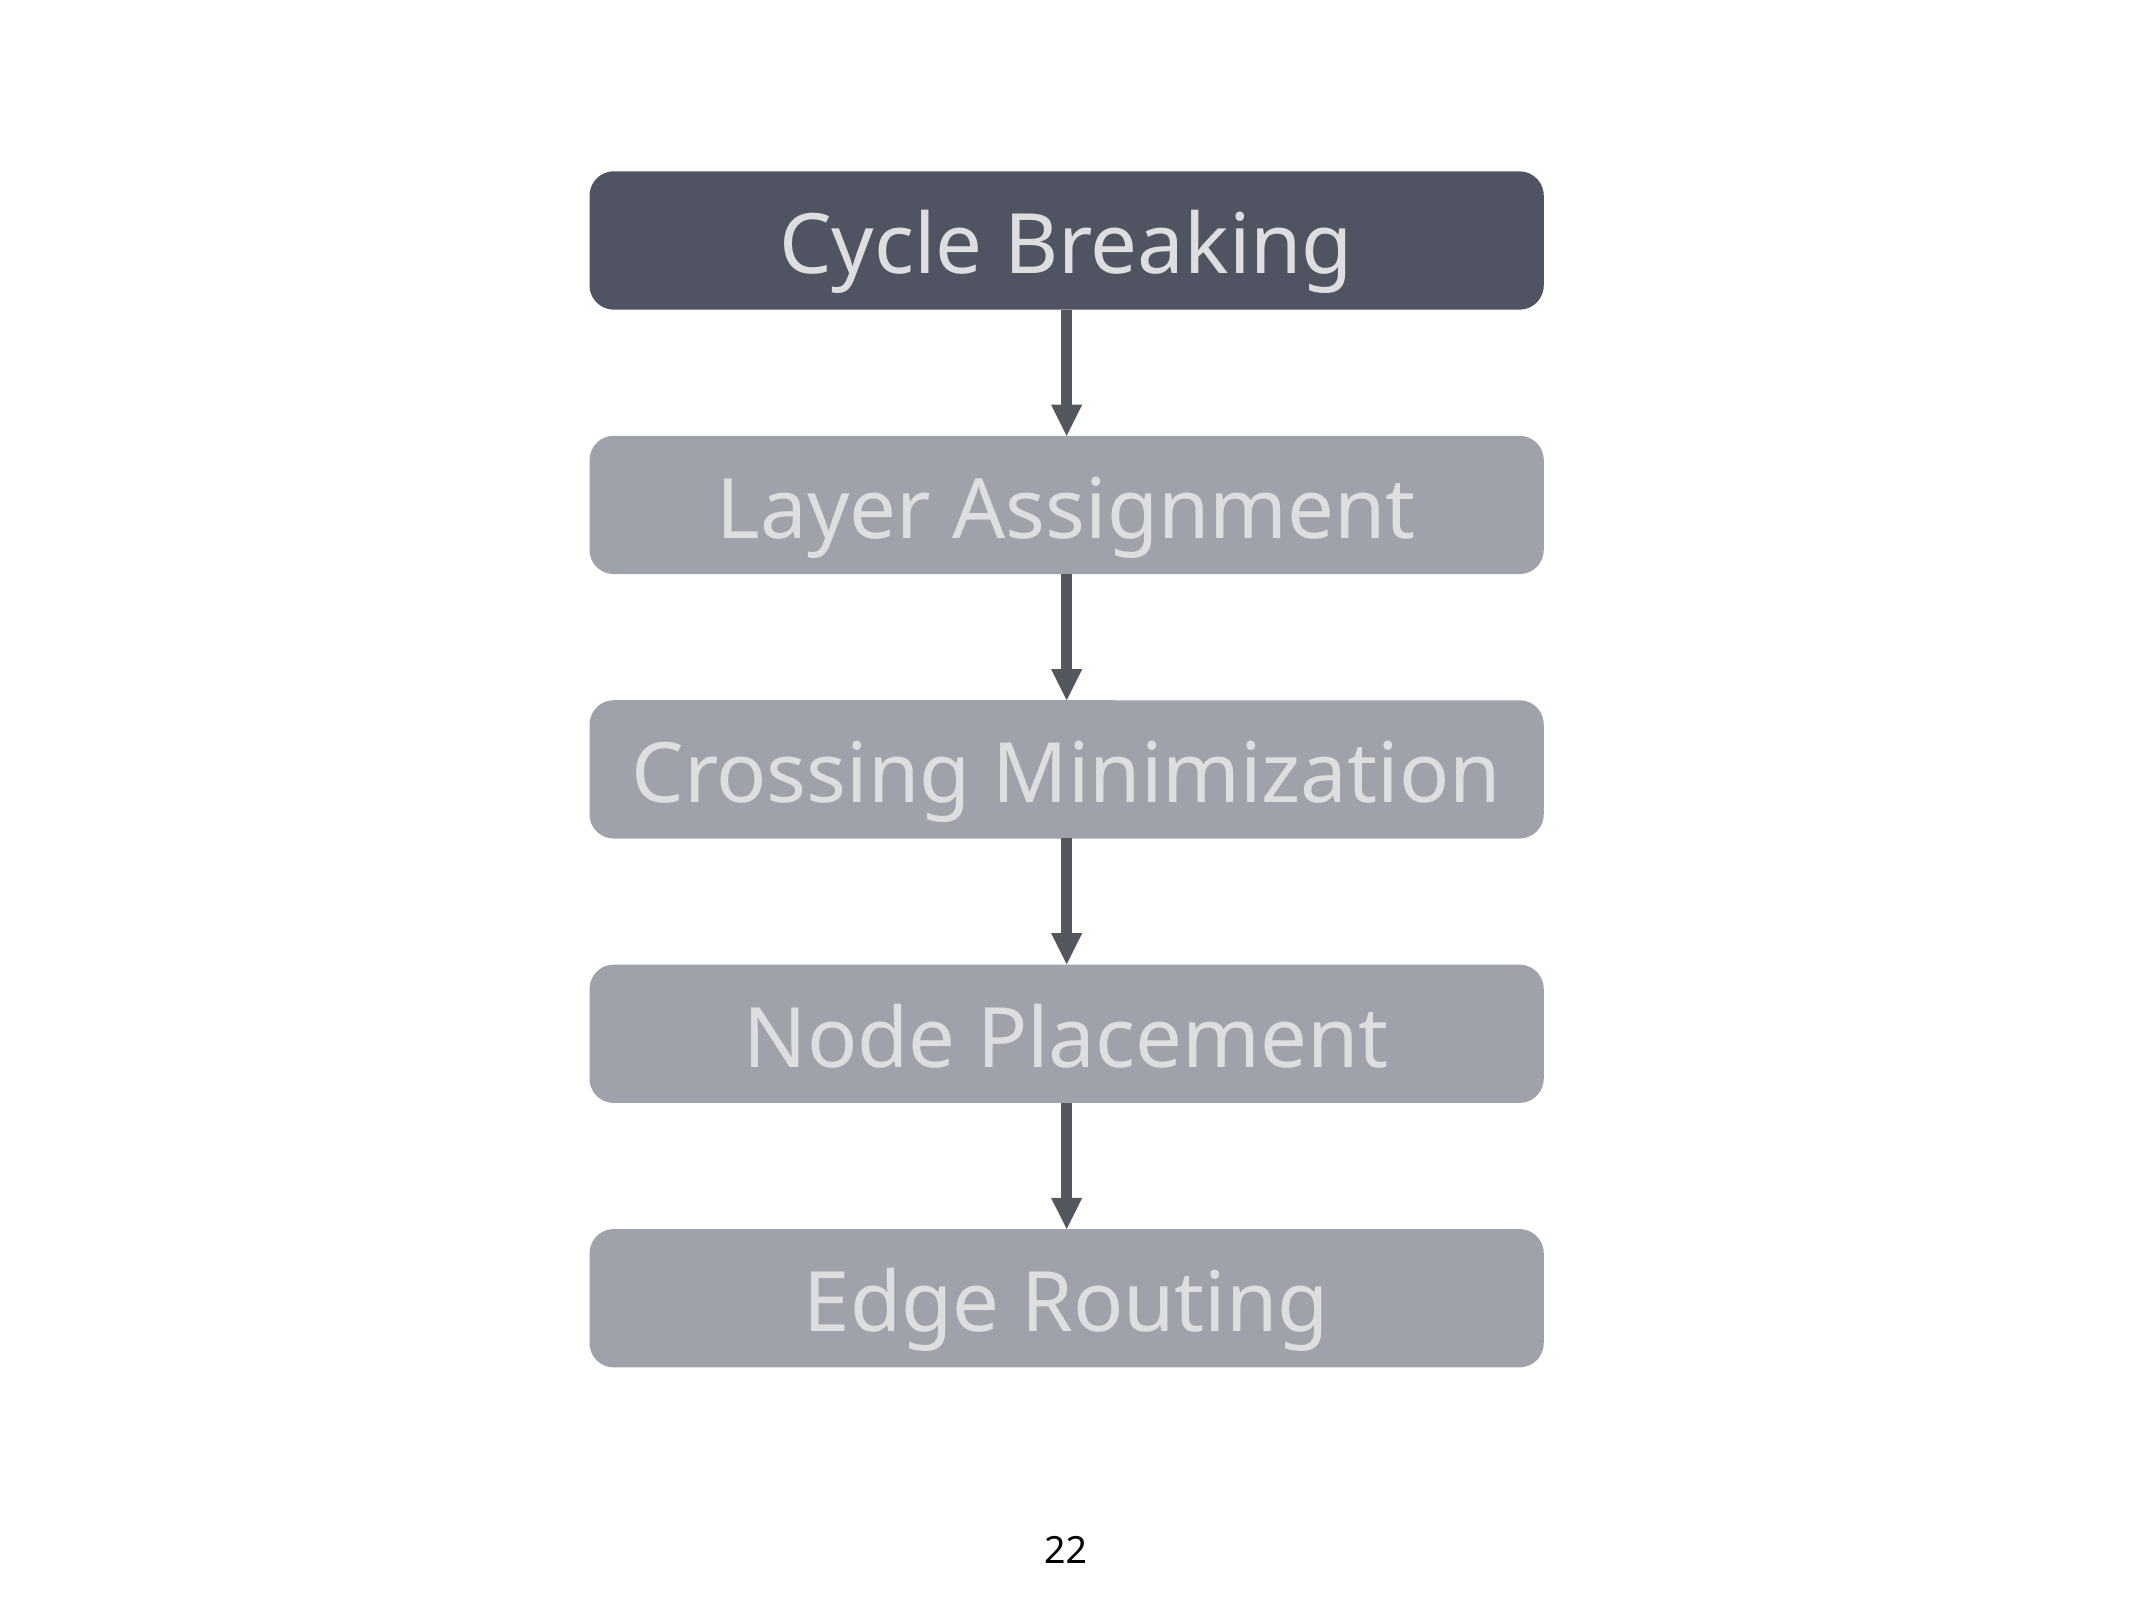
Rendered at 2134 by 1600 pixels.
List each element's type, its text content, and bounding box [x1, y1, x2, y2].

text_box [1060, 838, 1073, 965]
slide_number 22 [1034, 1517, 1097, 1581]
text_box [1060, 574, 1073, 701]
text_box Layer Assignment [589, 435, 1544, 575]
text_box Edge Routing [589, 1229, 1544, 1368]
text_box [1060, 309, 1073, 436]
text_box Cycle Breaking [589, 171, 1544, 310]
text_box [1060, 1103, 1073, 1230]
text_box Node Placement [589, 964, 1544, 1103]
text_box Crossing Minimization [589, 700, 1544, 839]
